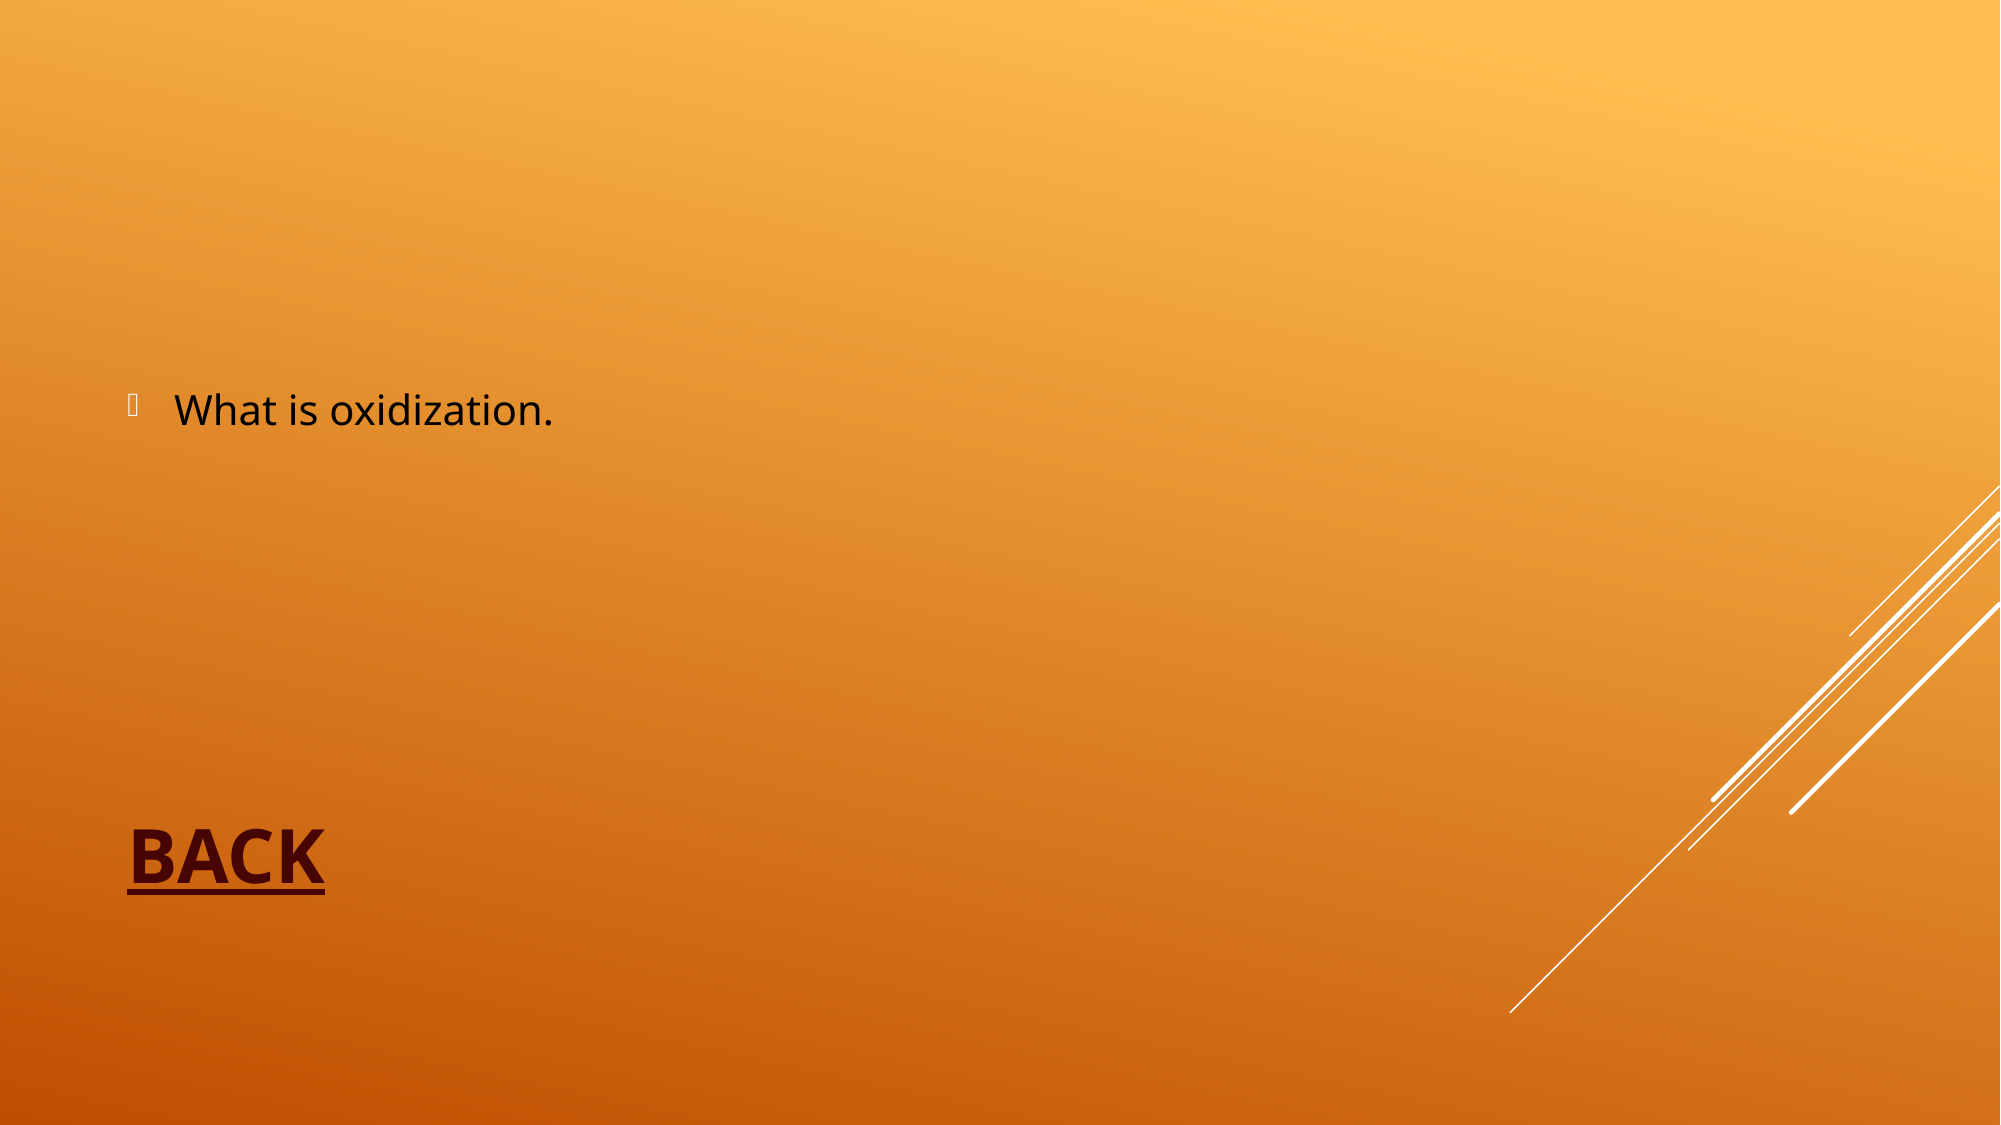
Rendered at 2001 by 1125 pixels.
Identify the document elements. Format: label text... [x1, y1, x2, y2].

list What is oxidization. [112, 112, 1513, 706]
title Back [112, 736, 1513, 984]
